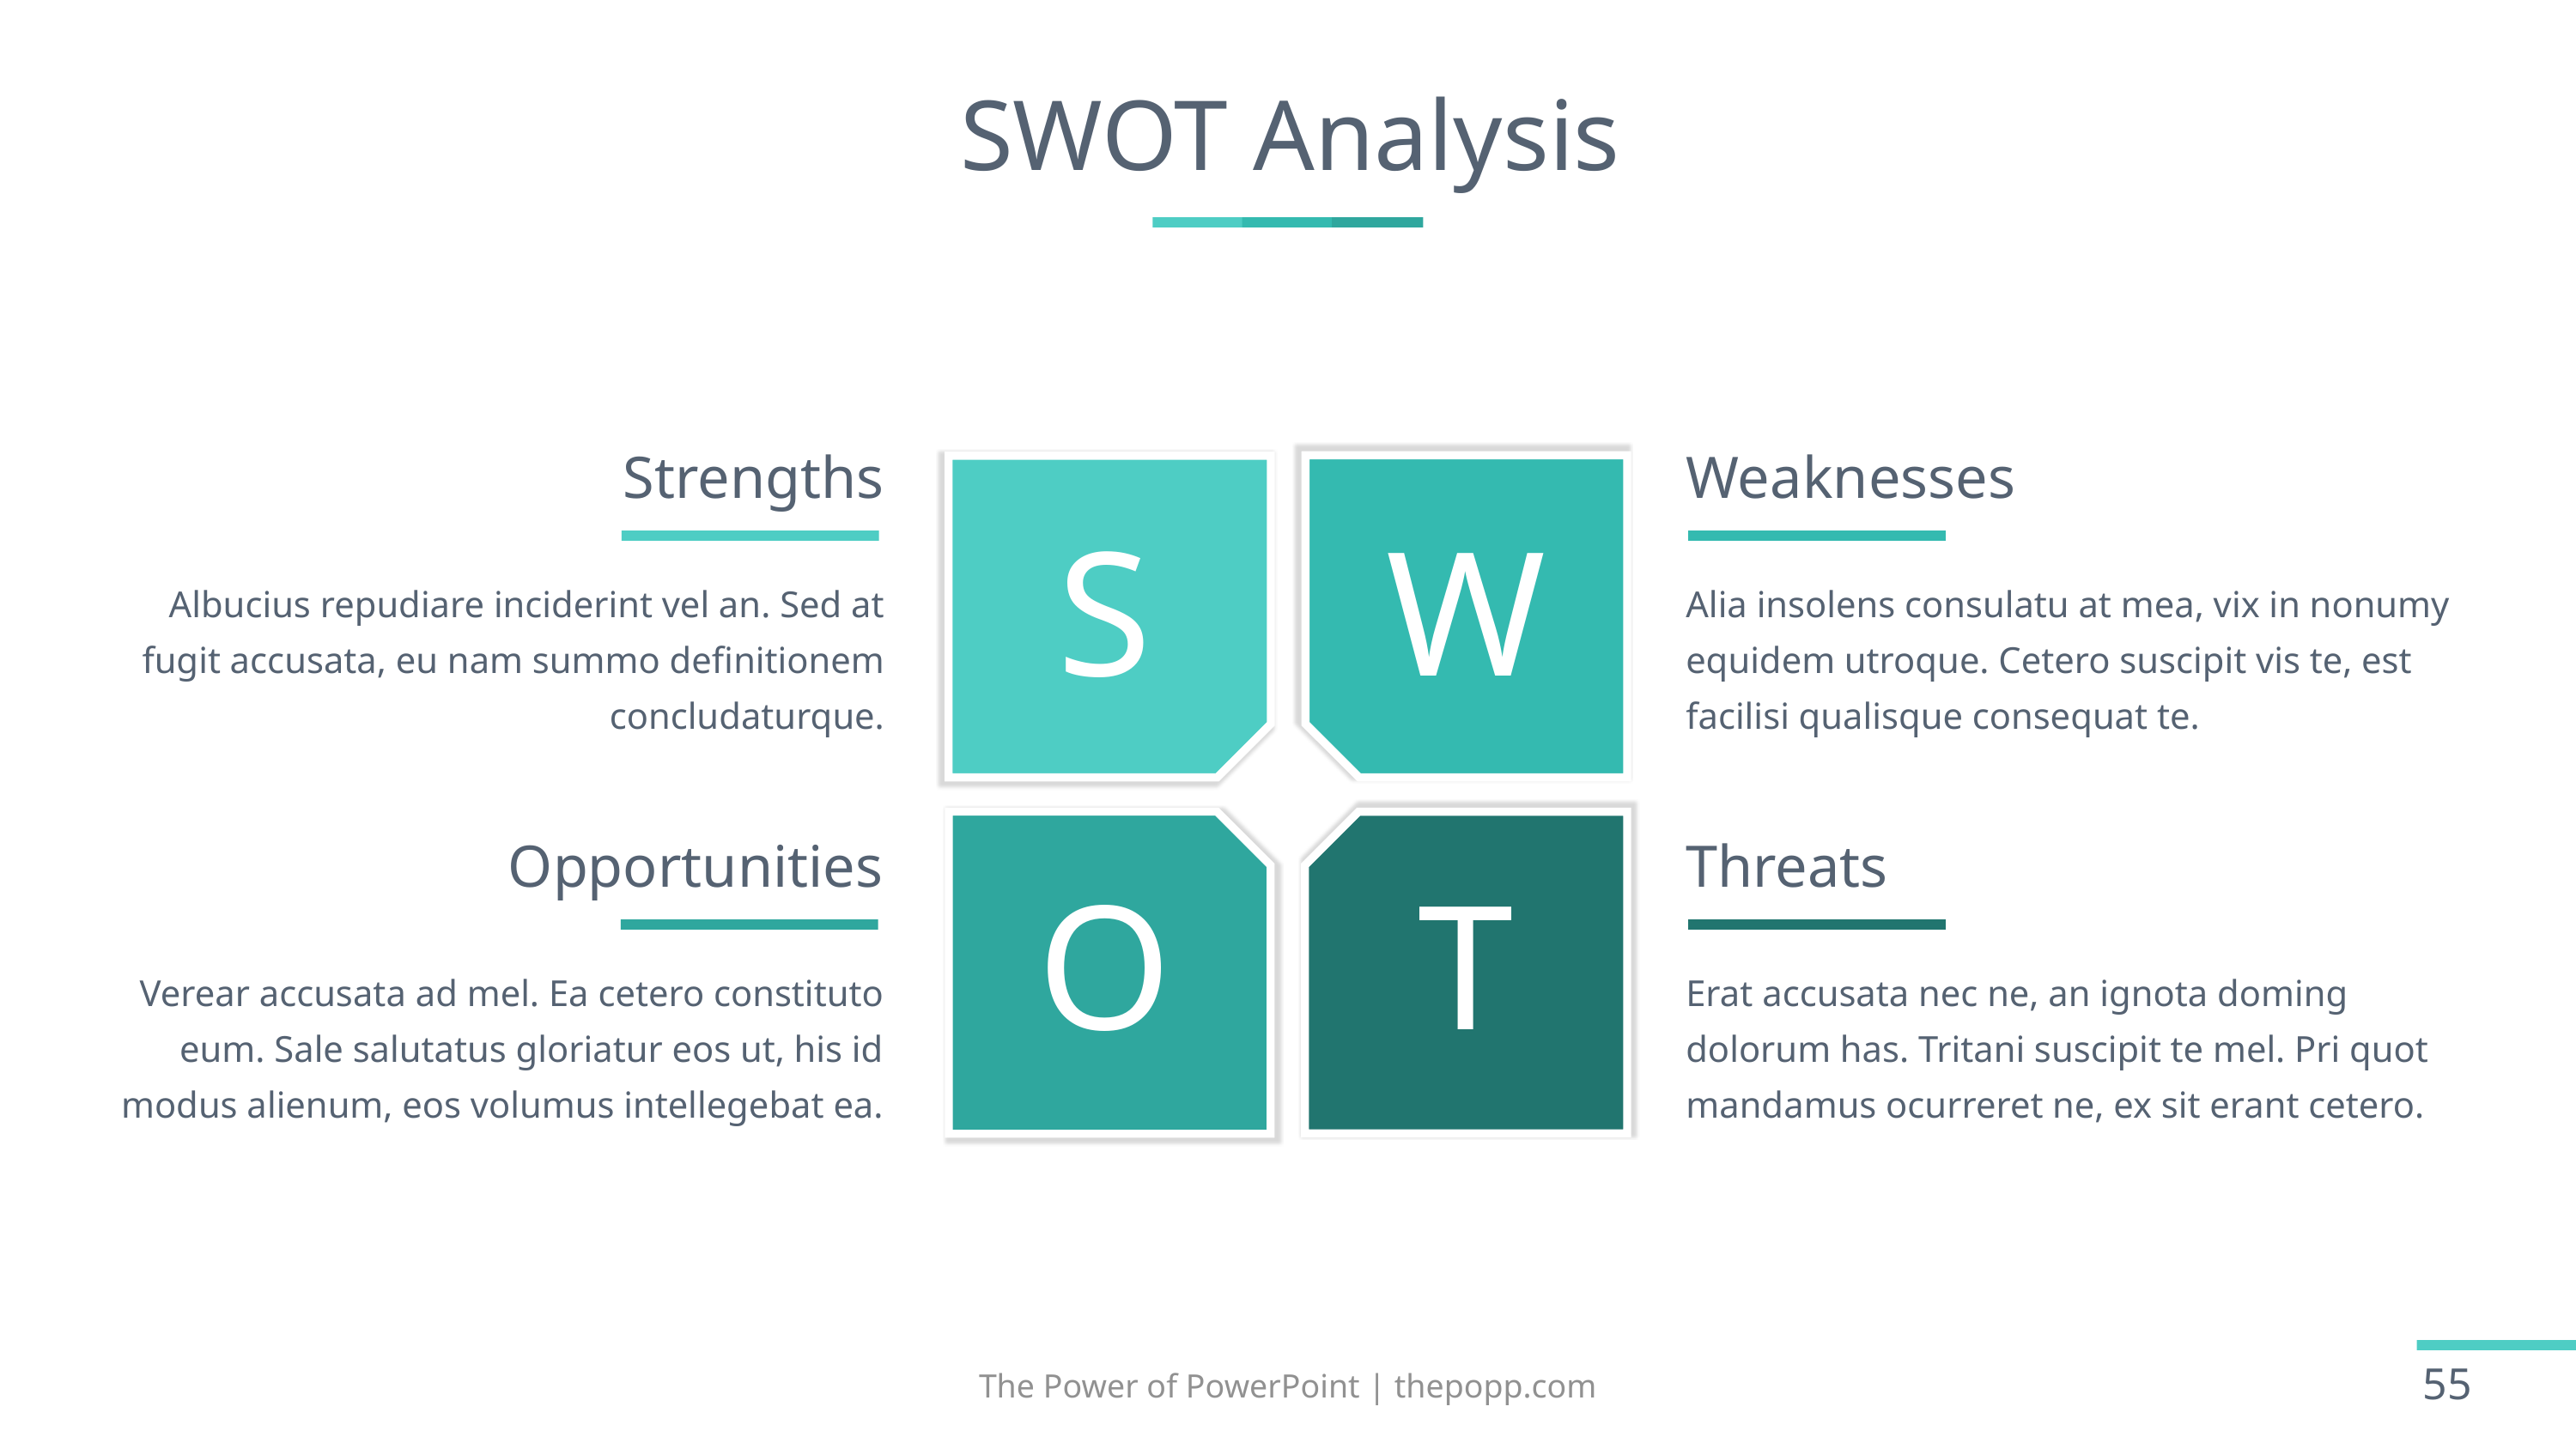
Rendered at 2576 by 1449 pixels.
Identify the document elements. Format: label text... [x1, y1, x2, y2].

list T [1351, 840, 1582, 1081]
list Erat accusata nec ne, an ignota doming dolorum has. Tritani suscipit te mel. Pri quot mandamus ocurreret ne, ex sit erant cetero. [1673, 950, 2494, 1156]
list Strengths [76, 422, 898, 529]
list Weaknesses [1673, 422, 2494, 529]
list Threats [1673, 811, 2494, 918]
list Opportunities [76, 811, 896, 918]
title SWOT Analysis [69, 49, 2512, 230]
list S [989, 487, 1219, 728]
slide_number 55 [2409, 1351, 2576, 1421]
list W [1351, 487, 1582, 728]
footer The Power of PowerPoint | thepopp.com [853, 1349, 1723, 1427]
list O [989, 840, 1219, 1081]
list Alia insolens consulatu at mea, vix in nonumy equidem utroque. Cetero suscipit vis te, est facilisi qualisque consequat te. [1673, 562, 2494, 767]
list Verear accusata ad mel. Ea cetero constituto eum. Sale salutatus gloriatur eos ut, his id modus alienum, eos volumus intellegebat ea. [76, 950, 896, 1156]
list Albucius repudiare inciderint vel an. Sed at fugit accusata, eu nam summo definitionem concludaturque. [76, 562, 898, 767]
